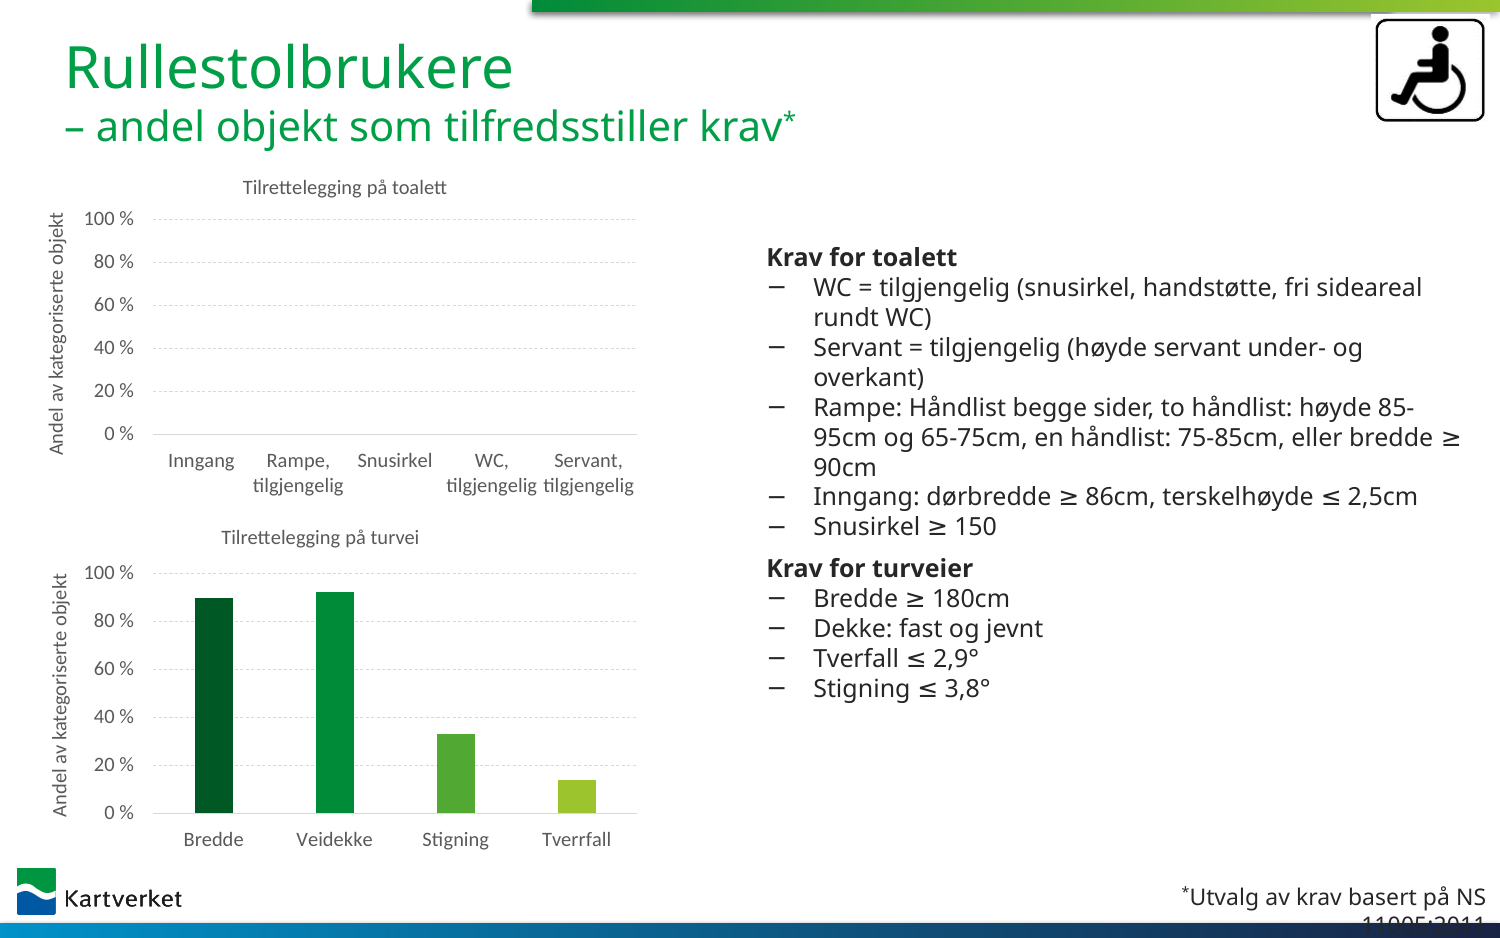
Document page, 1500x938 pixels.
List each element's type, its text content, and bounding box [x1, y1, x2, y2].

text_box *Utvalg av krav basert på NS 11005:2011 [1068, 873, 1500, 938]
picture [41, 166, 650, 505]
text_box Krav for toalett WC = tilgjengelig (snusirkel, handstøtte, fri sideareal rundt WC) Servant = tilgjengelig (høyde servant under- og overkant) Rampe: Håndlist begge sider, to håndlist: høyde 85-95cm og 65-75cm, en håndlist: 75-85cm, eller bredde ≥ 90cm Inngang: dørbredde ≥ 86cm, terskelhøyde ≤ 2,5cm Snusirkel ≥ 150 [751, 234, 1483, 545]
text_box Rullestolbrukere – andel objekt som tilfredsstiller krav* [49, 14, 1431, 158]
text_box Krav for turveier Bredde ≥ 180cm Dekke: fast og jevnt Tverfall ≤ 2,9° Stigning ≤ 3,8° [751, 545, 1483, 710]
picture [41, 520, 650, 859]
picture [1371, 13, 1491, 127]
